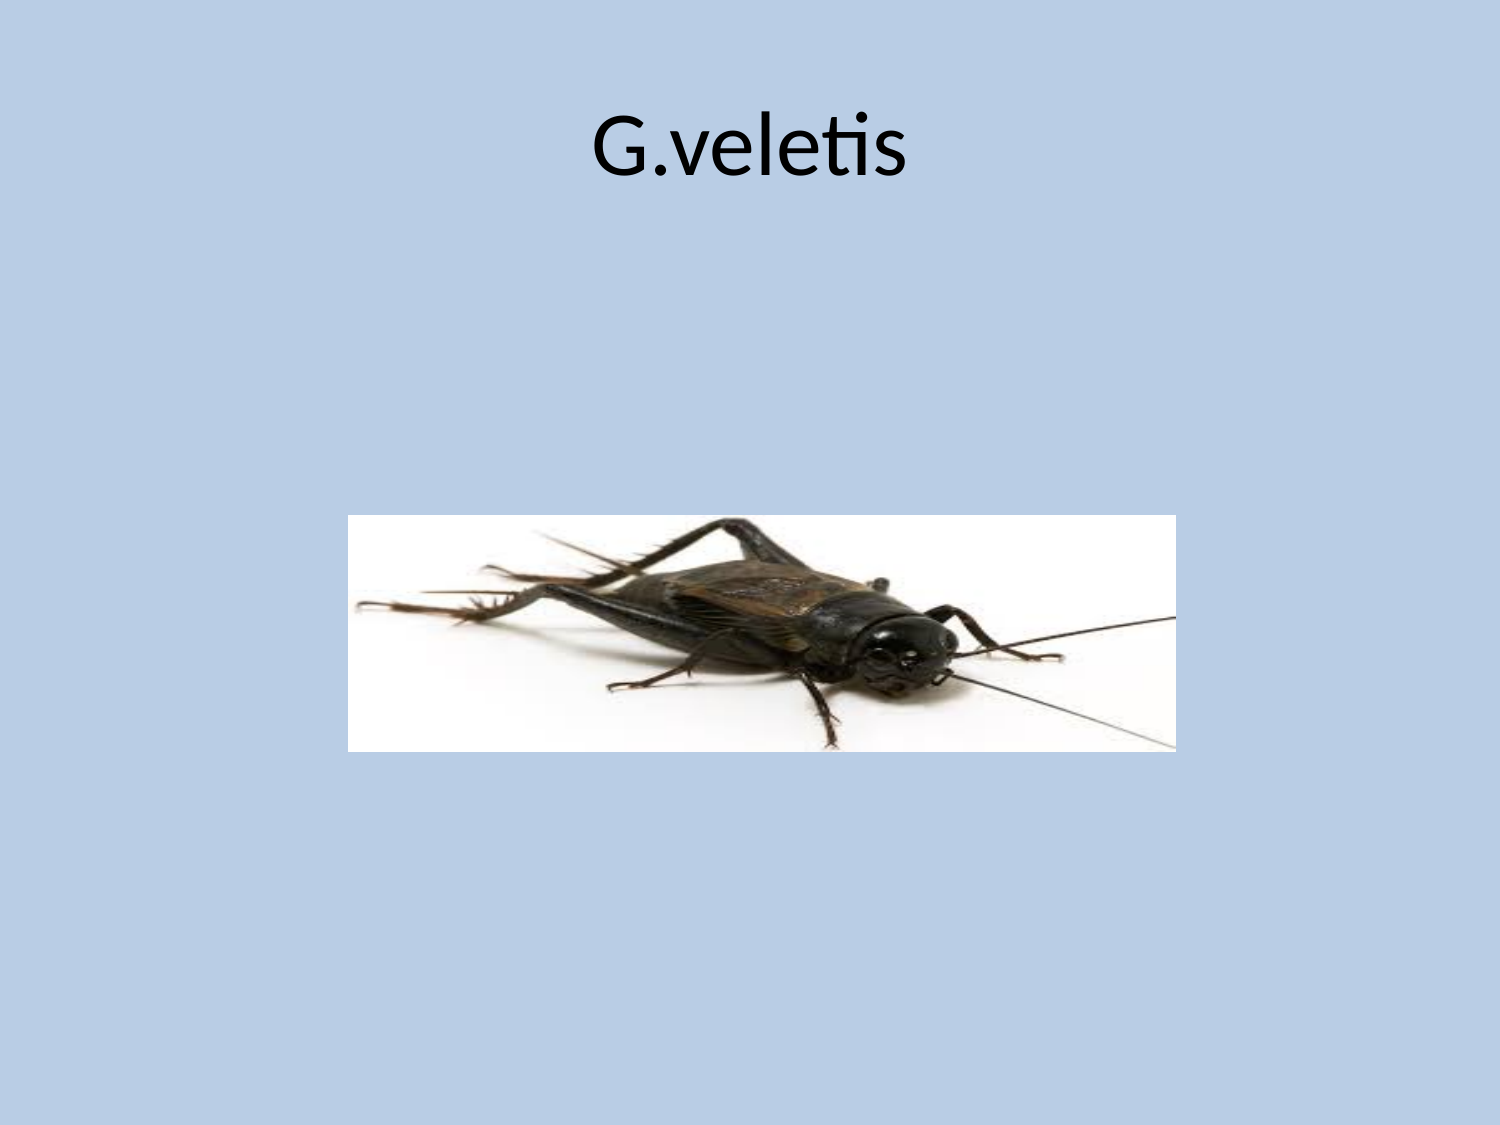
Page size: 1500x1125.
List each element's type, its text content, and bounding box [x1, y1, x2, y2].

title G.veletis [75, 45, 1425, 233]
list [348, 515, 1176, 752]
